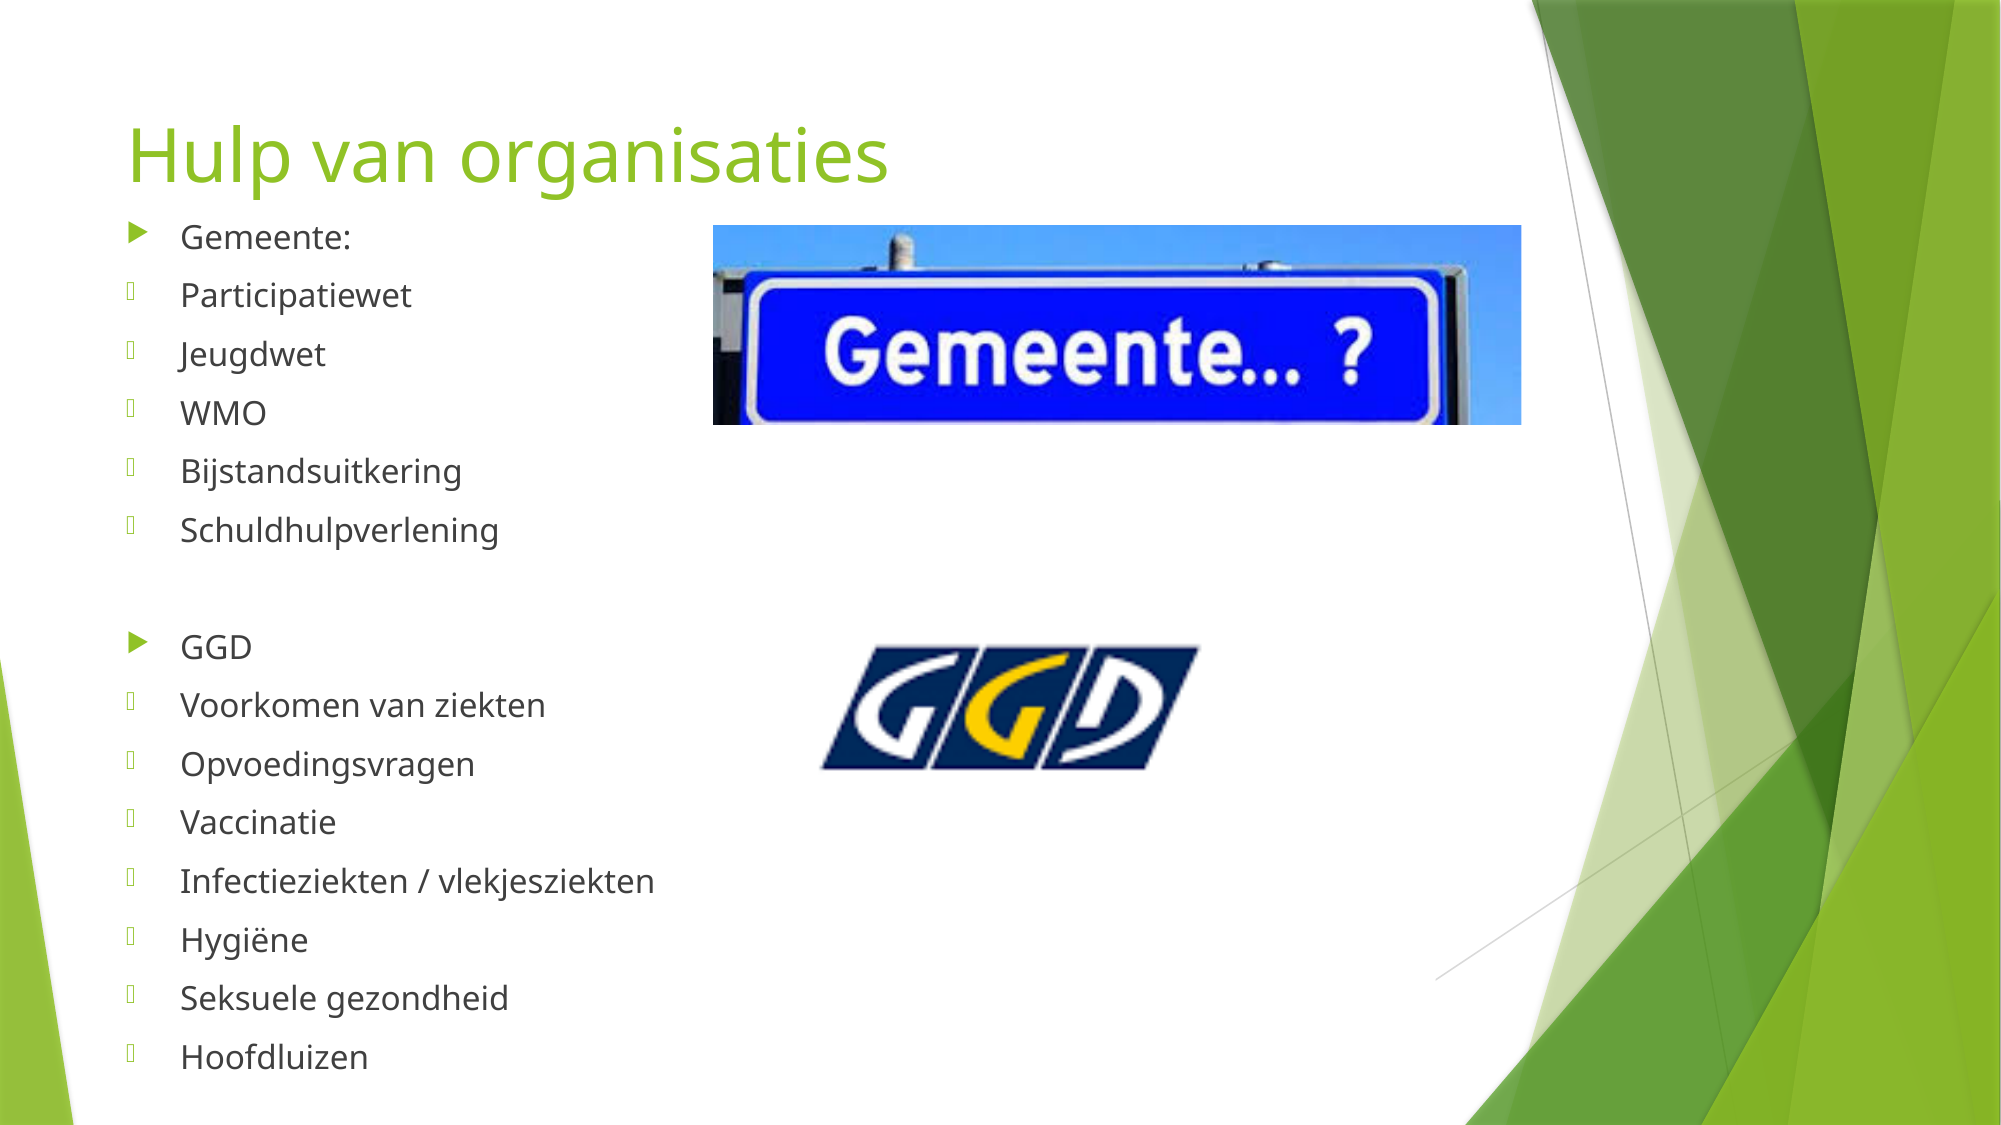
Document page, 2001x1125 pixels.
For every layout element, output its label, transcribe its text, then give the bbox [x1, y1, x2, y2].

picture [752, 580, 1437, 1125]
picture [712, 225, 1522, 426]
title Hulp van organisaties [111, 99, 1522, 208]
list Gemeente: Participatiewet Jeugdwet WMO Bijstandsuitkering Schuldhulpverlening GGD Voorkomen van ziekten Opvoedingsvragen Vaccinatie Infectieziekten / vlekjesziekten Hygiëne Seksuele gezondheid Hoofdluizen [111, 208, 1522, 1091]
